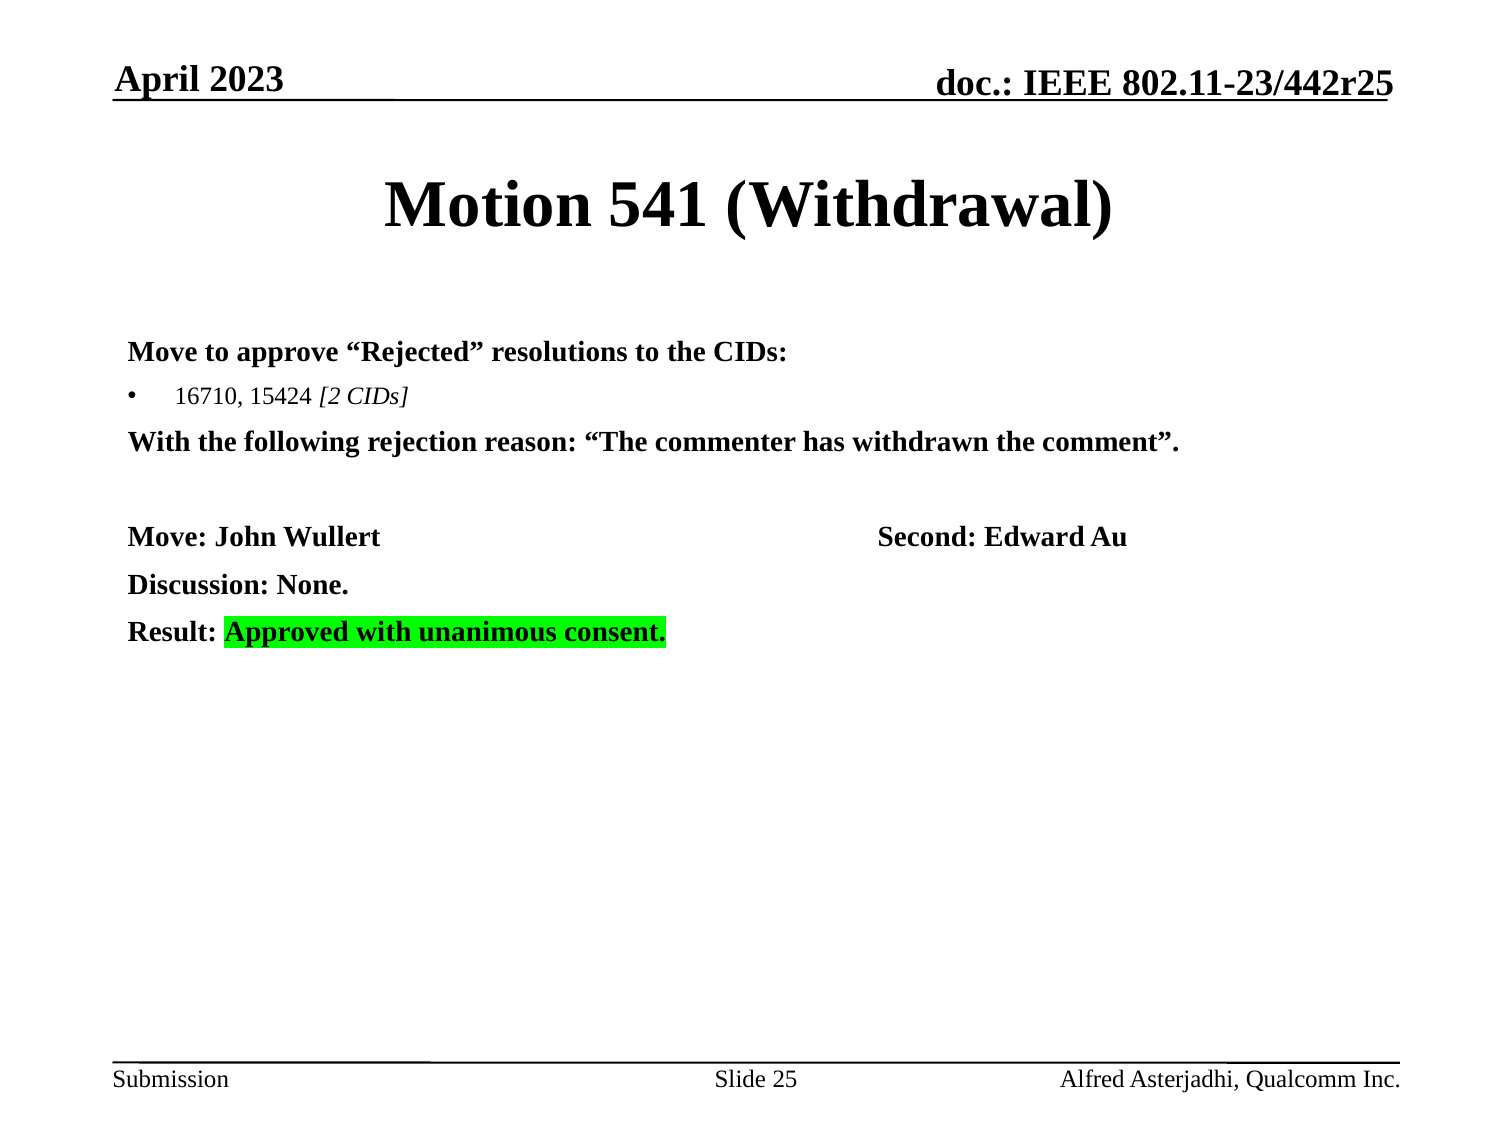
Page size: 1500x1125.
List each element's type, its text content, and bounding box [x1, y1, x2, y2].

footer Alfred Asterjadhi, Qualcomm Inc. [878, 1061, 1402, 1093]
title Motion 541 (Withdrawal) [112, 112, 1388, 288]
list Move to approve “Rejected” resolutions to the CIDs: 16710, 15424 [2 CIDs] With the following rejection reason: “The commenter has withdrawn the comment”. Move: John Wullert Second: Edward Au Discussion: None. Result: Approved with unanimous consent. [112, 324, 1388, 1063]
slide_number Slide 25 [712, 1061, 800, 1123]
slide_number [114, 54, 423, 100]
